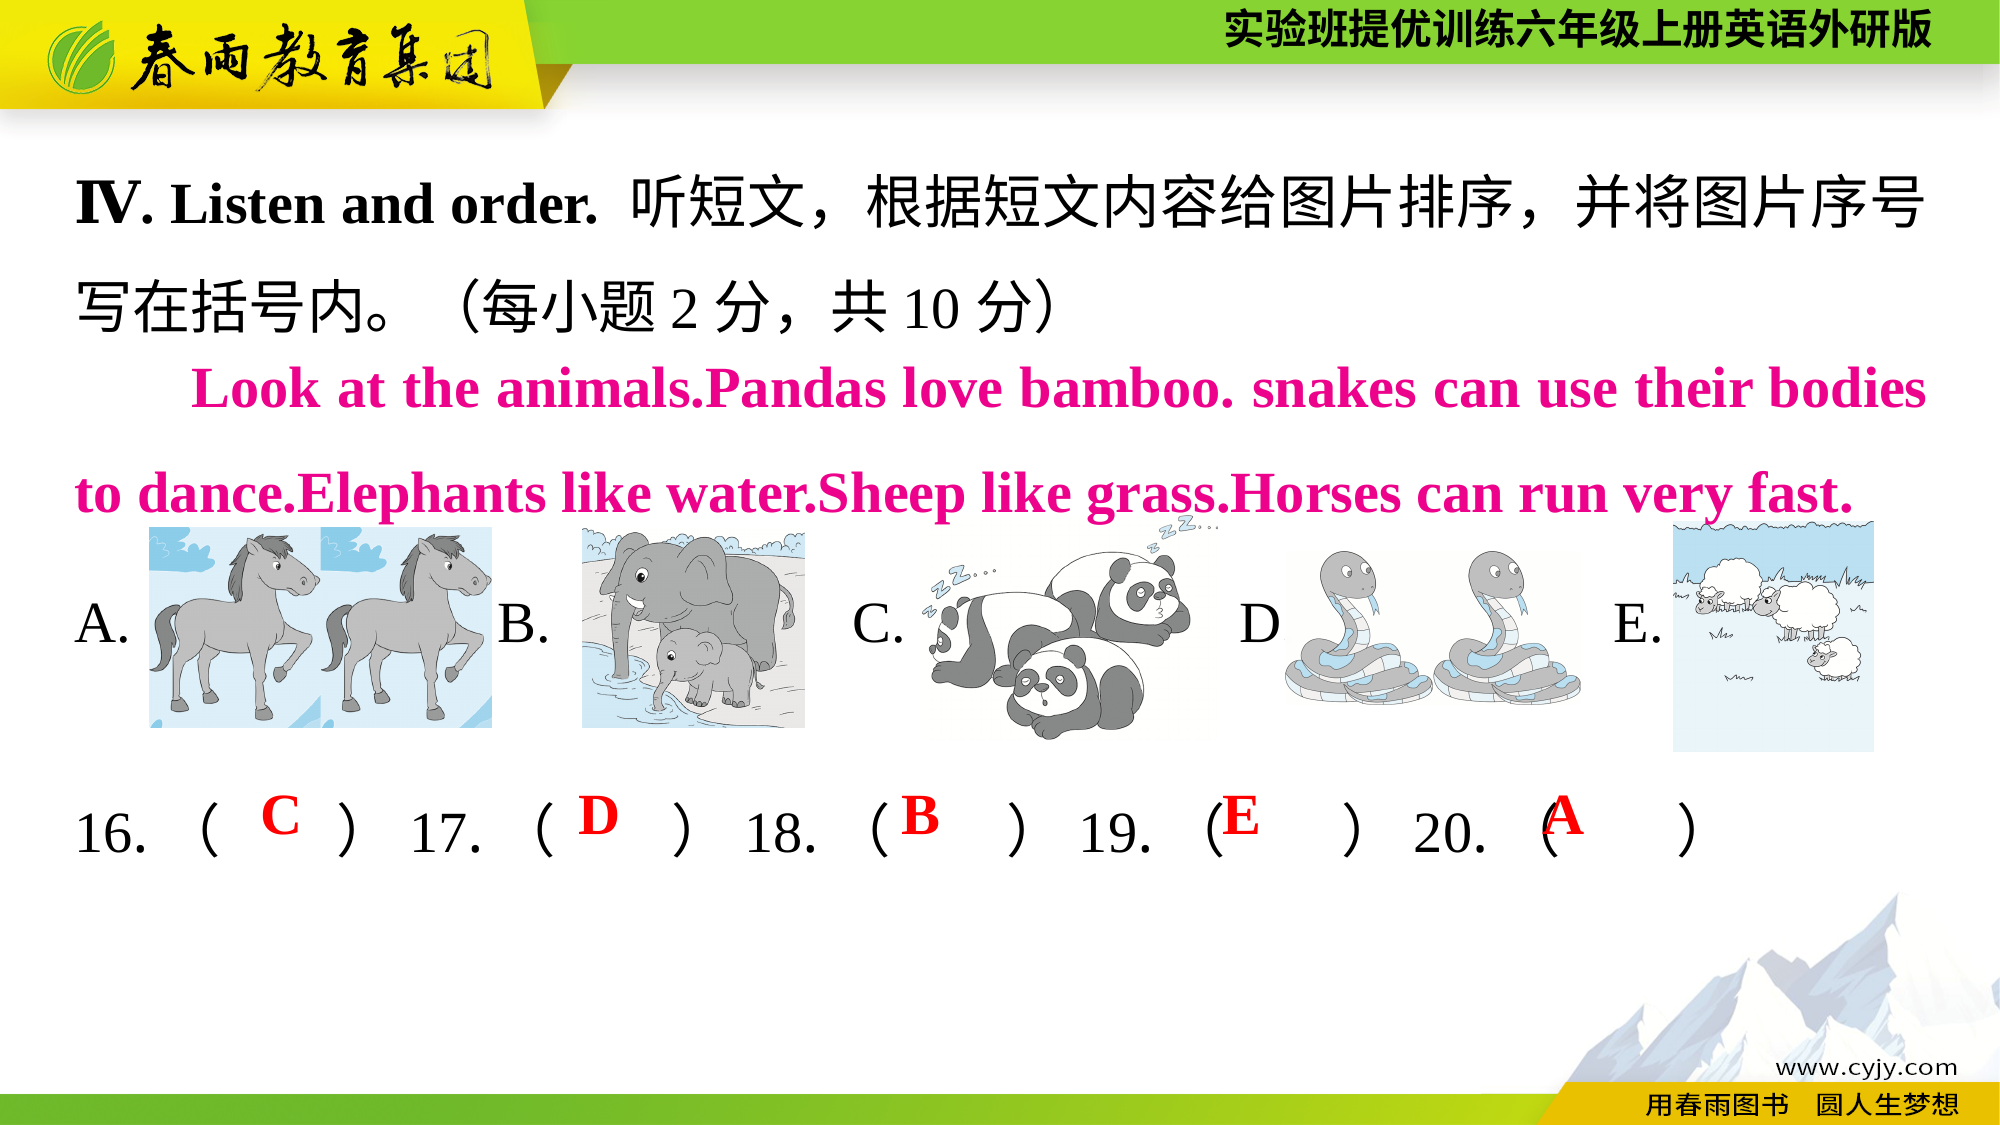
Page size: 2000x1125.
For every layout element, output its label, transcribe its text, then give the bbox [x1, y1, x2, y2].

text_box A [1527, 768, 1600, 854]
text_box Look at the animals.Pandas love bamboo. snakes can use their bodies to dance.Elephants like water.Sheep like grass.Horses can run very fast. [59, 306, 1944, 532]
list Ⅳ. Listen and order. 听短文，根据短文内容给图片排序，并将图片序号写在括号内。（每小题2分，共10分） A. B. C. D. E. 16.（ ）17.（ ）18.（ ）19.（ ）20.（ ） [59, 122, 1944, 306]
text_box E [1208, 769, 1277, 855]
text_box B [887, 769, 956, 855]
picture [0, 0, 2000, 1125]
text_box C [245, 768, 318, 854]
text_box D [563, 768, 636, 854]
list Ⅳ. Listen and order. 听短文，根据短文内容给图片排序，并将图片序号写在括号内。（每小题2分，共10分） A. B. C. D. E. 16.（ ）17.（ ）18.（ ）19.（ ）20.（ ） [59, 532, 1944, 880]
